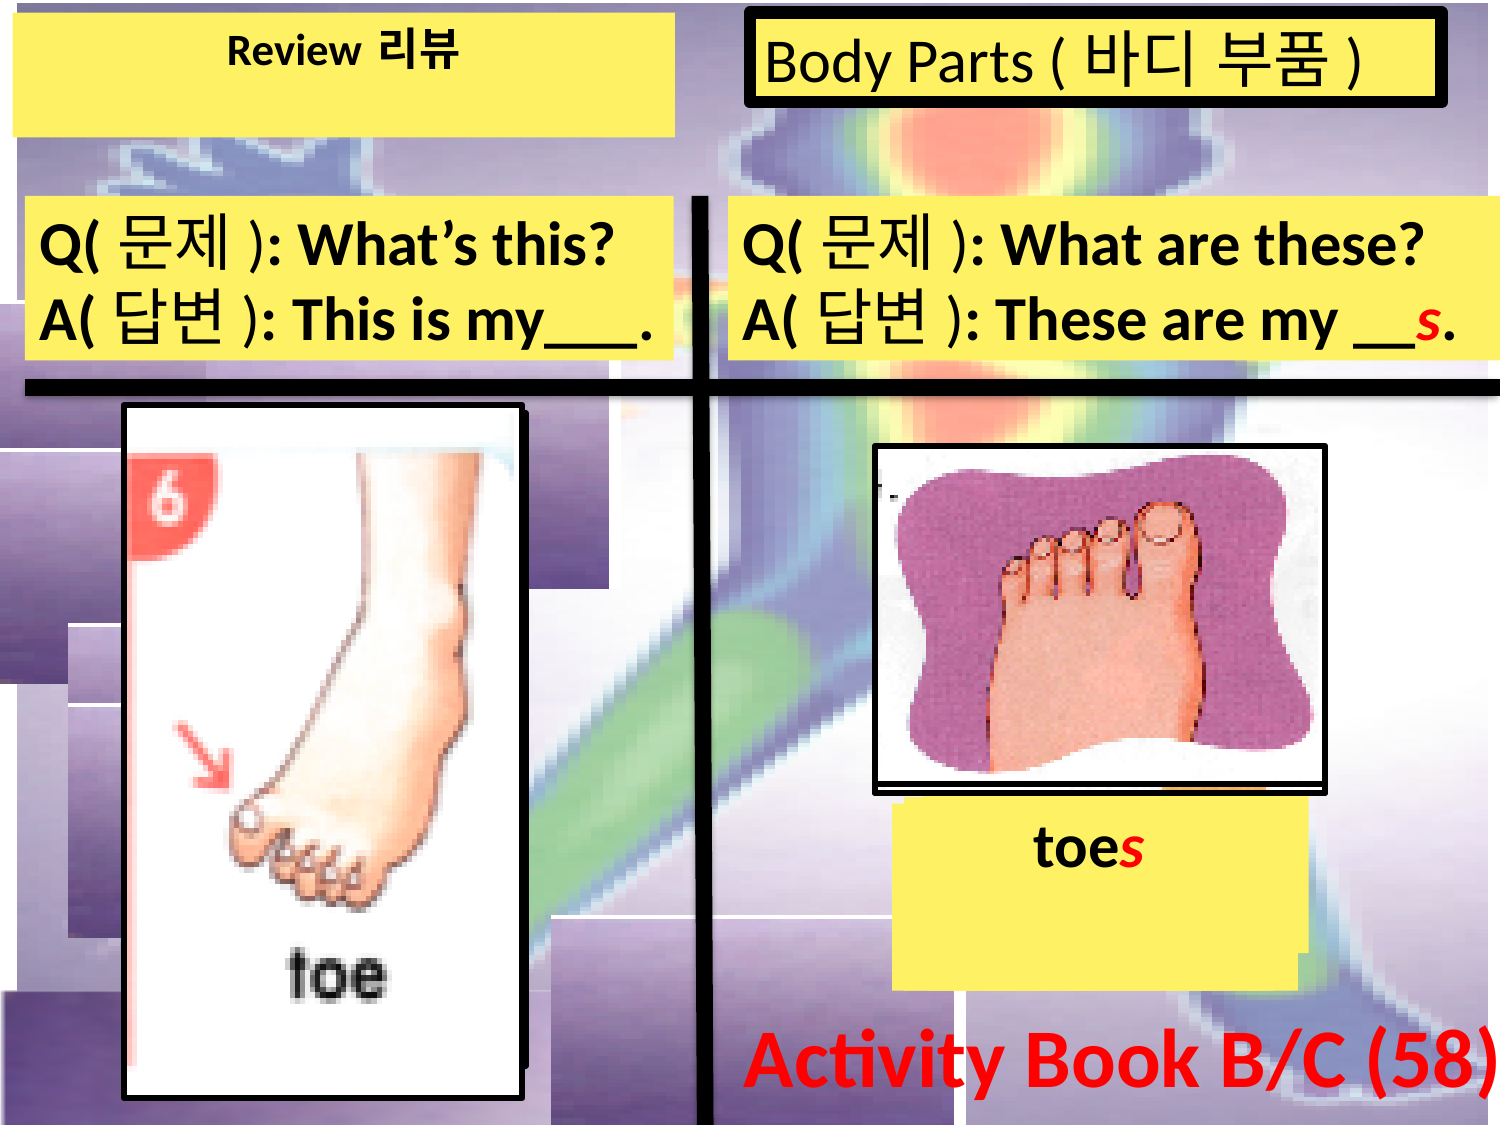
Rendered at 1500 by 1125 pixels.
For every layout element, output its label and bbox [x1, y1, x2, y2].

text_box [877, 448, 1323, 991]
text_box [0, 0, 1500, 1125]
text_box [528, 669, 871, 676]
picture [126, 407, 523, 1096]
